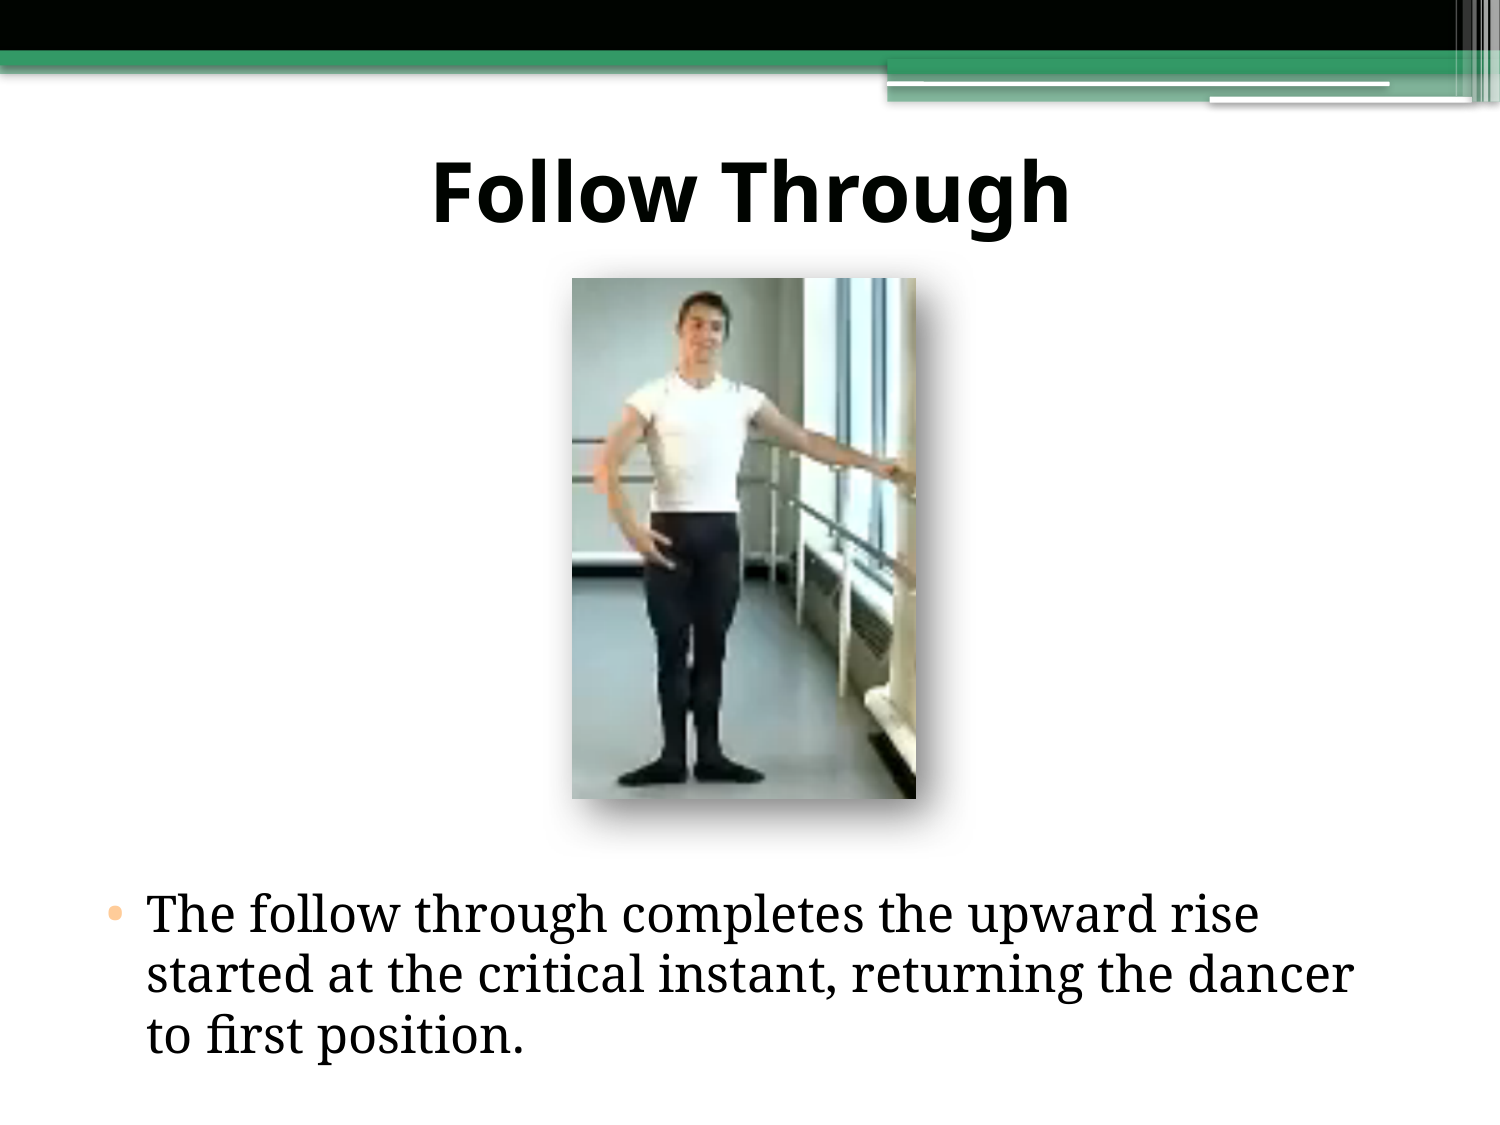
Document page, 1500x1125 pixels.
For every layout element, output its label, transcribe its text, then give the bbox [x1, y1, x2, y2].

picture [572, 278, 916, 799]
title Follow Through [76, 101, 1427, 277]
list The follow through completes the upward rise started at the critical instant, returning the dancer to first position. [75, 278, 1425, 1079]
